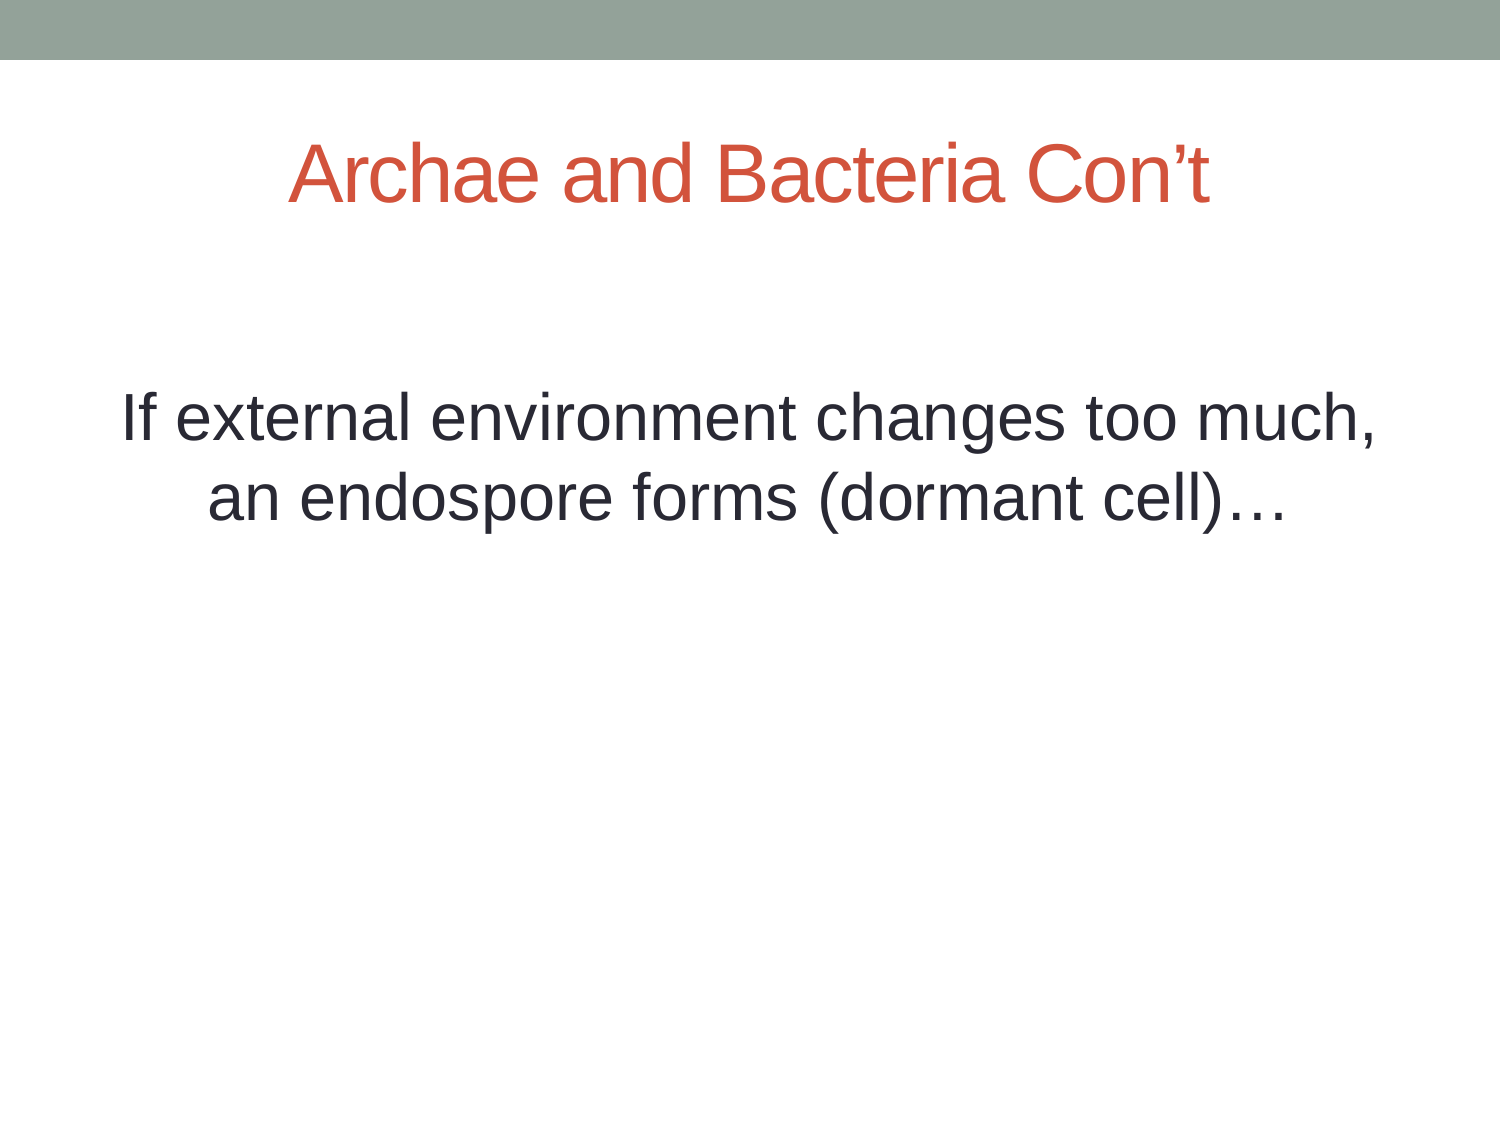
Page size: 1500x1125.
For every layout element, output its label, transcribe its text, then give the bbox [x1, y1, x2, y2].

list If external environment changes too much, an endospore forms (dormant cell)… [75, 262, 1425, 1063]
title Archae and Bacteria Con’t [75, 87, 1425, 250]
